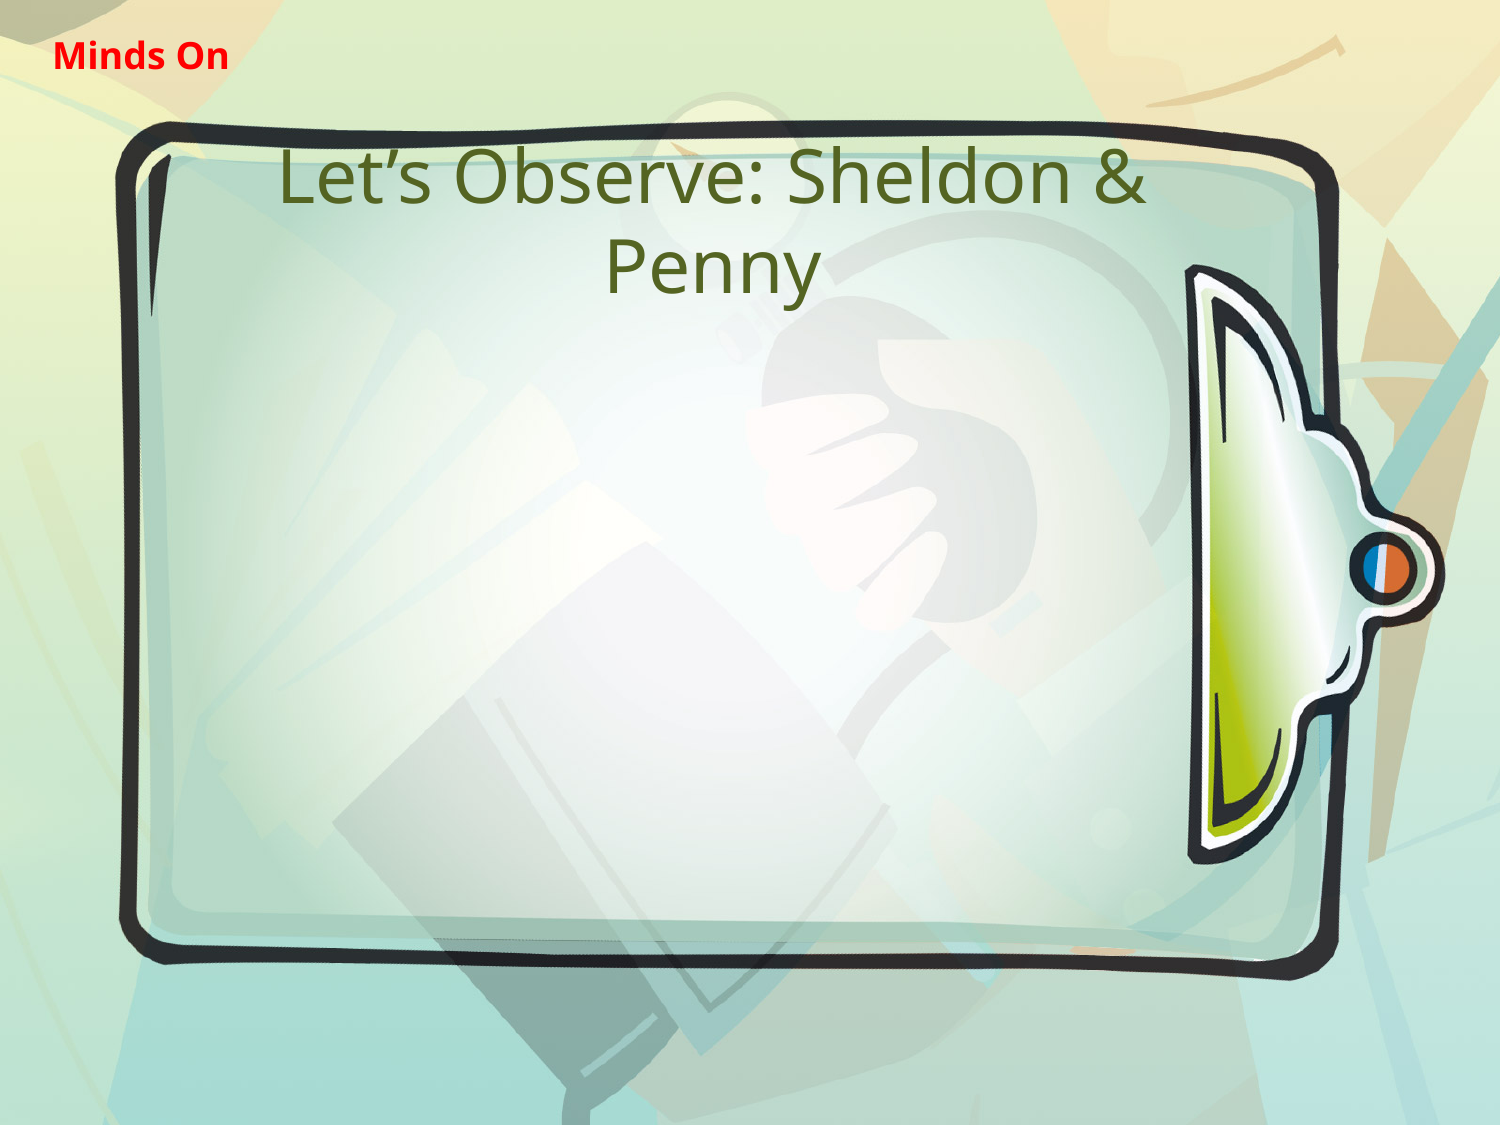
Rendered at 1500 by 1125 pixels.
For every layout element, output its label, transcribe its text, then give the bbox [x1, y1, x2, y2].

text_box Minds On [37, 24, 246, 85]
picture [0, 0, 1500, 1125]
title Let’s Observe: Sheldon & Penny [174, 162, 1251, 276]
